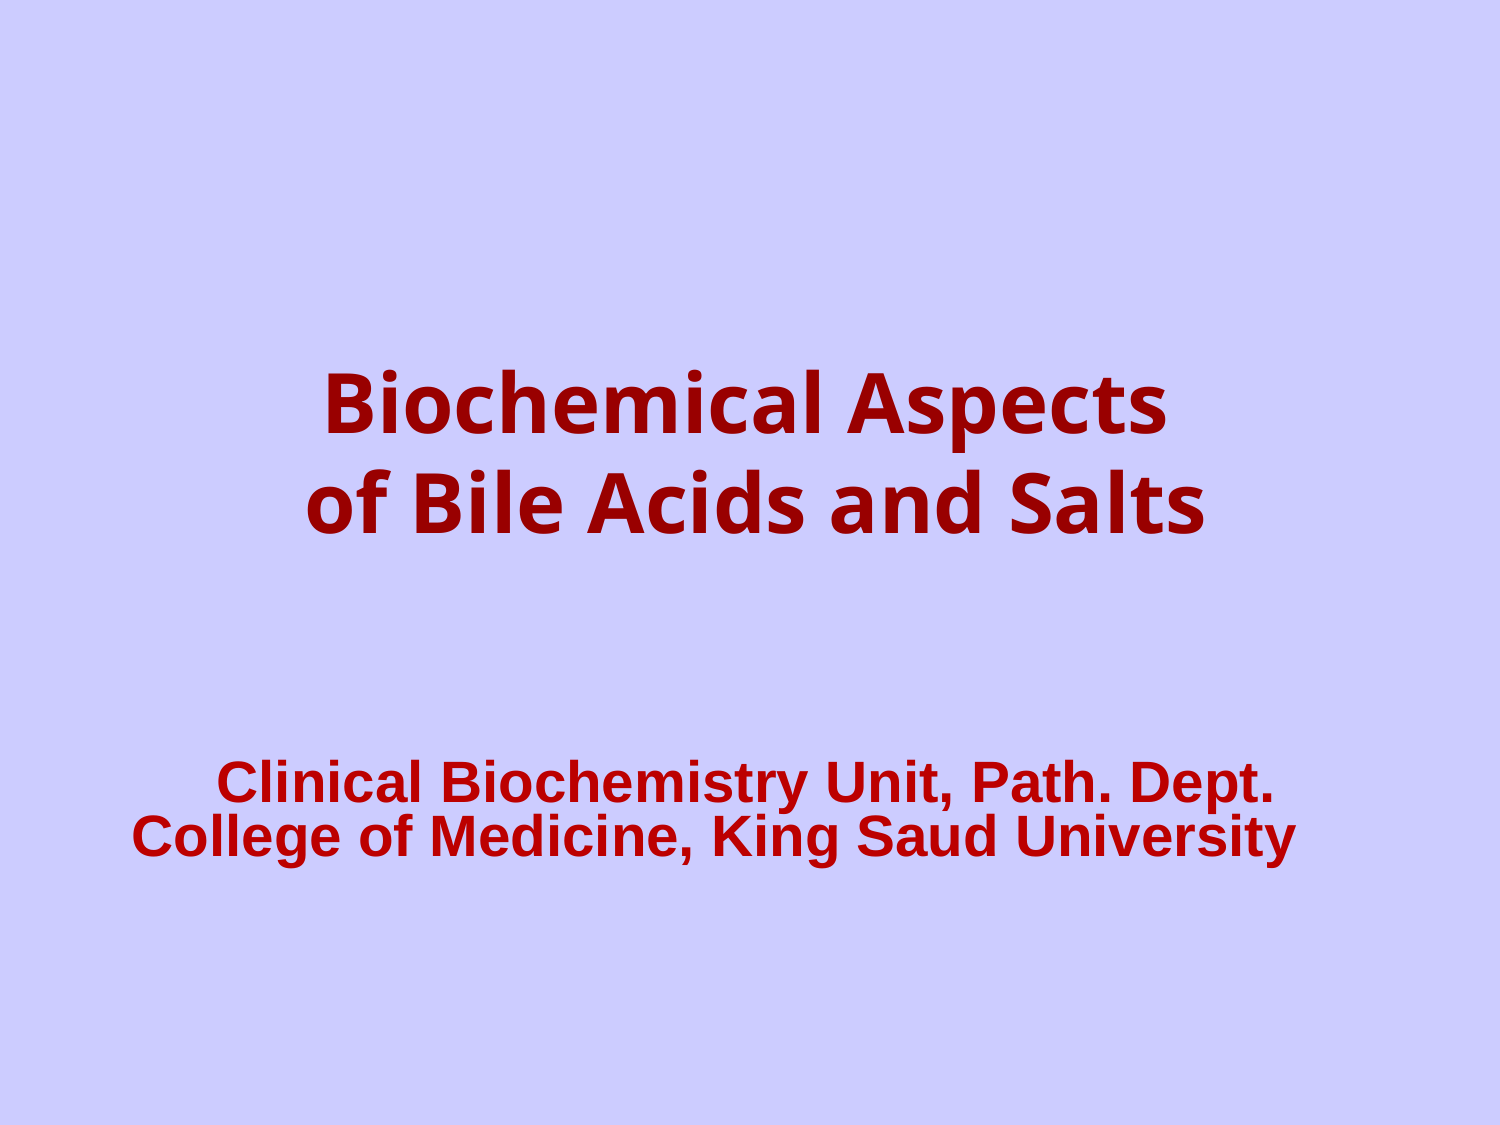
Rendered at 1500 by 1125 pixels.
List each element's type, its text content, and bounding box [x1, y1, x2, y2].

text_box Clinical Biochemistry Unit, Path. Dept. College of Medicine, King Saud University [21, 675, 1472, 950]
title Biochemical Aspects of Bile Acids and Salts [212, 337, 1301, 563]
